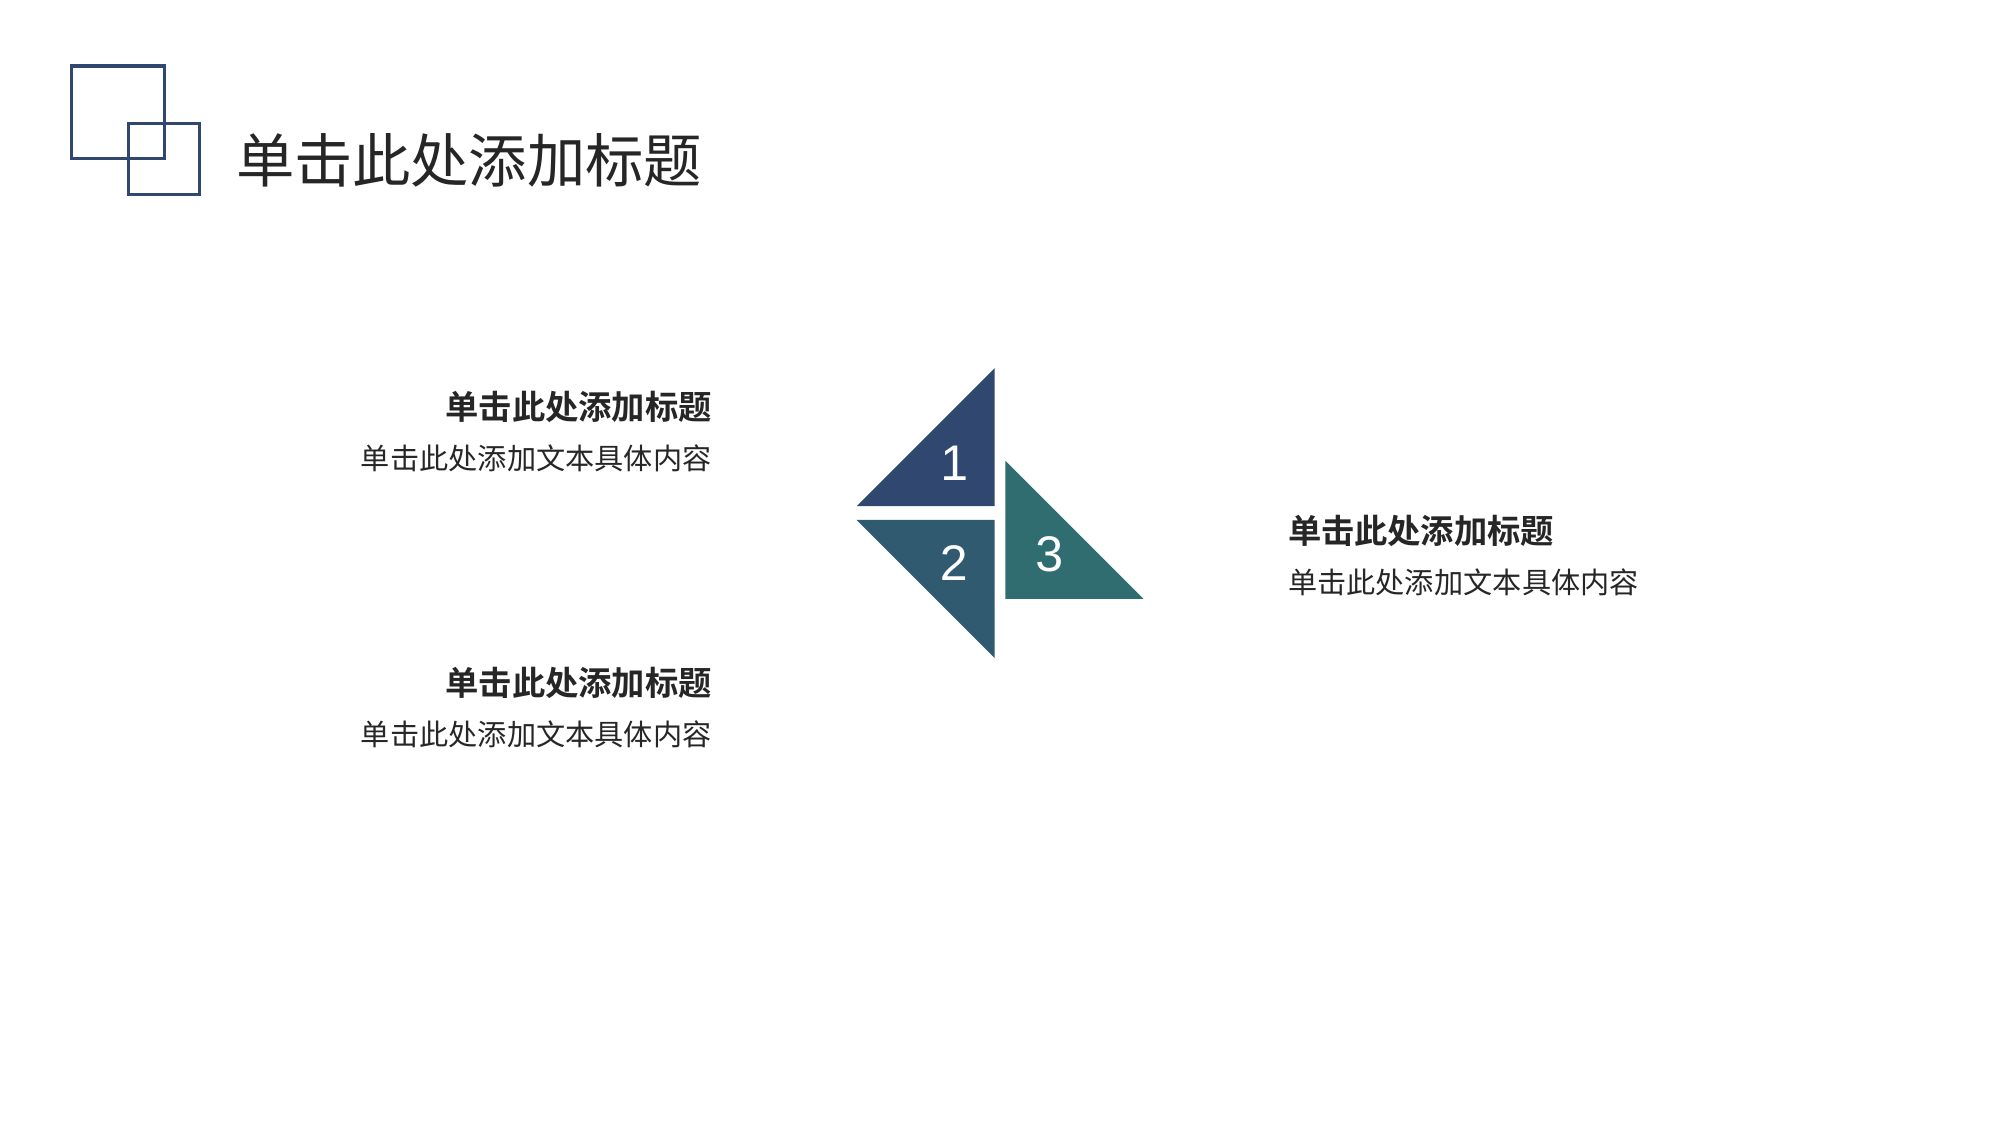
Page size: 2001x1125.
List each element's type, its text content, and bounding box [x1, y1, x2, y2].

text_box 单击此处添加标题 [221, 100, 1340, 218]
text_box 单击此处添加标题 [179, 372, 727, 432]
text_box [1004, 458, 1146, 600]
text_box 单击此处添加文本具体内容 [179, 432, 727, 532]
text_box 2 [919, 523, 989, 599]
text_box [71, 66, 200, 195]
text_box [854, 518, 996, 661]
text_box [854, 365, 996, 508]
text_box 1 [919, 423, 989, 498]
text_box 单击此处添加标题 [1273, 496, 1821, 556]
text_box 3 [1014, 514, 1084, 589]
text_box 单击此处添加文本具体内容 [1273, 556, 1821, 655]
text_box 单击此处添加标题 [179, 648, 727, 708]
text_box 单击此处添加文本具体内容 [179, 708, 727, 808]
